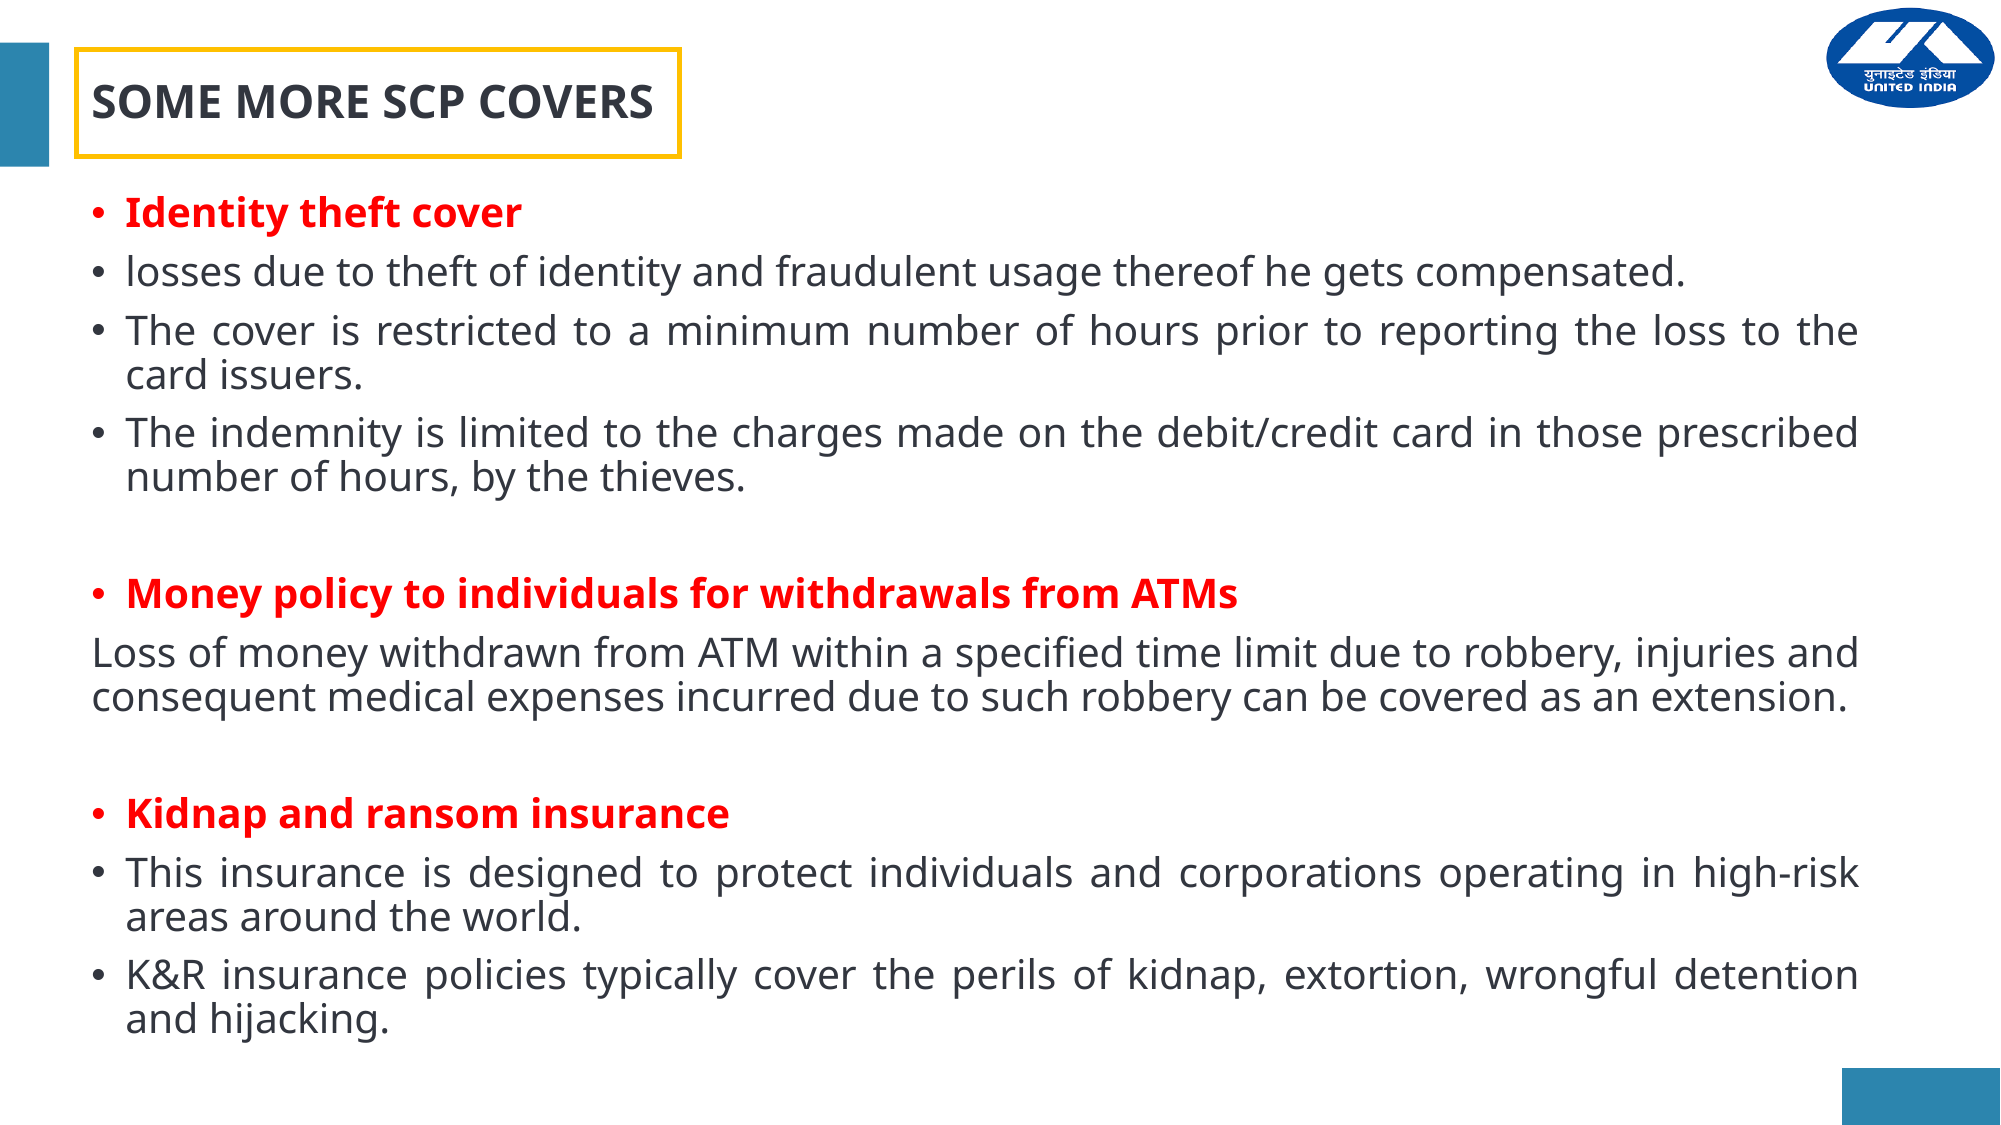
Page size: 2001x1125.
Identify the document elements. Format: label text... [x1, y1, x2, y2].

list Identity theft cover losses due to theft of identity and fraudulent usage thereof he gets compensated. The cover is restricted to a minimum number of hours prior to reporting the loss to the card issuers. The indemnity is limited to the charges made on the debit/credit card in those prescribed number of hours, by the thieves. Money policy to individuals for withdrawals from ATMs Loss of money withdrawn from ATM within a specified time limit due to robbery, injuries and consequent medical expenses incurred due to such robbery can be covered as an extension. Kidnap and ransom insurance This insurance is designed to protect individuals and corporations operating in high-risk areas around the world. K&R insurance policies typically cover the perils of kidnap, extortion, wrongful detention and hijacking. [76, 185, 1878, 1095]
title SOME MORE SCP COVERS [75, 49, 680, 158]
picture [1820, 3, 2000, 111]
